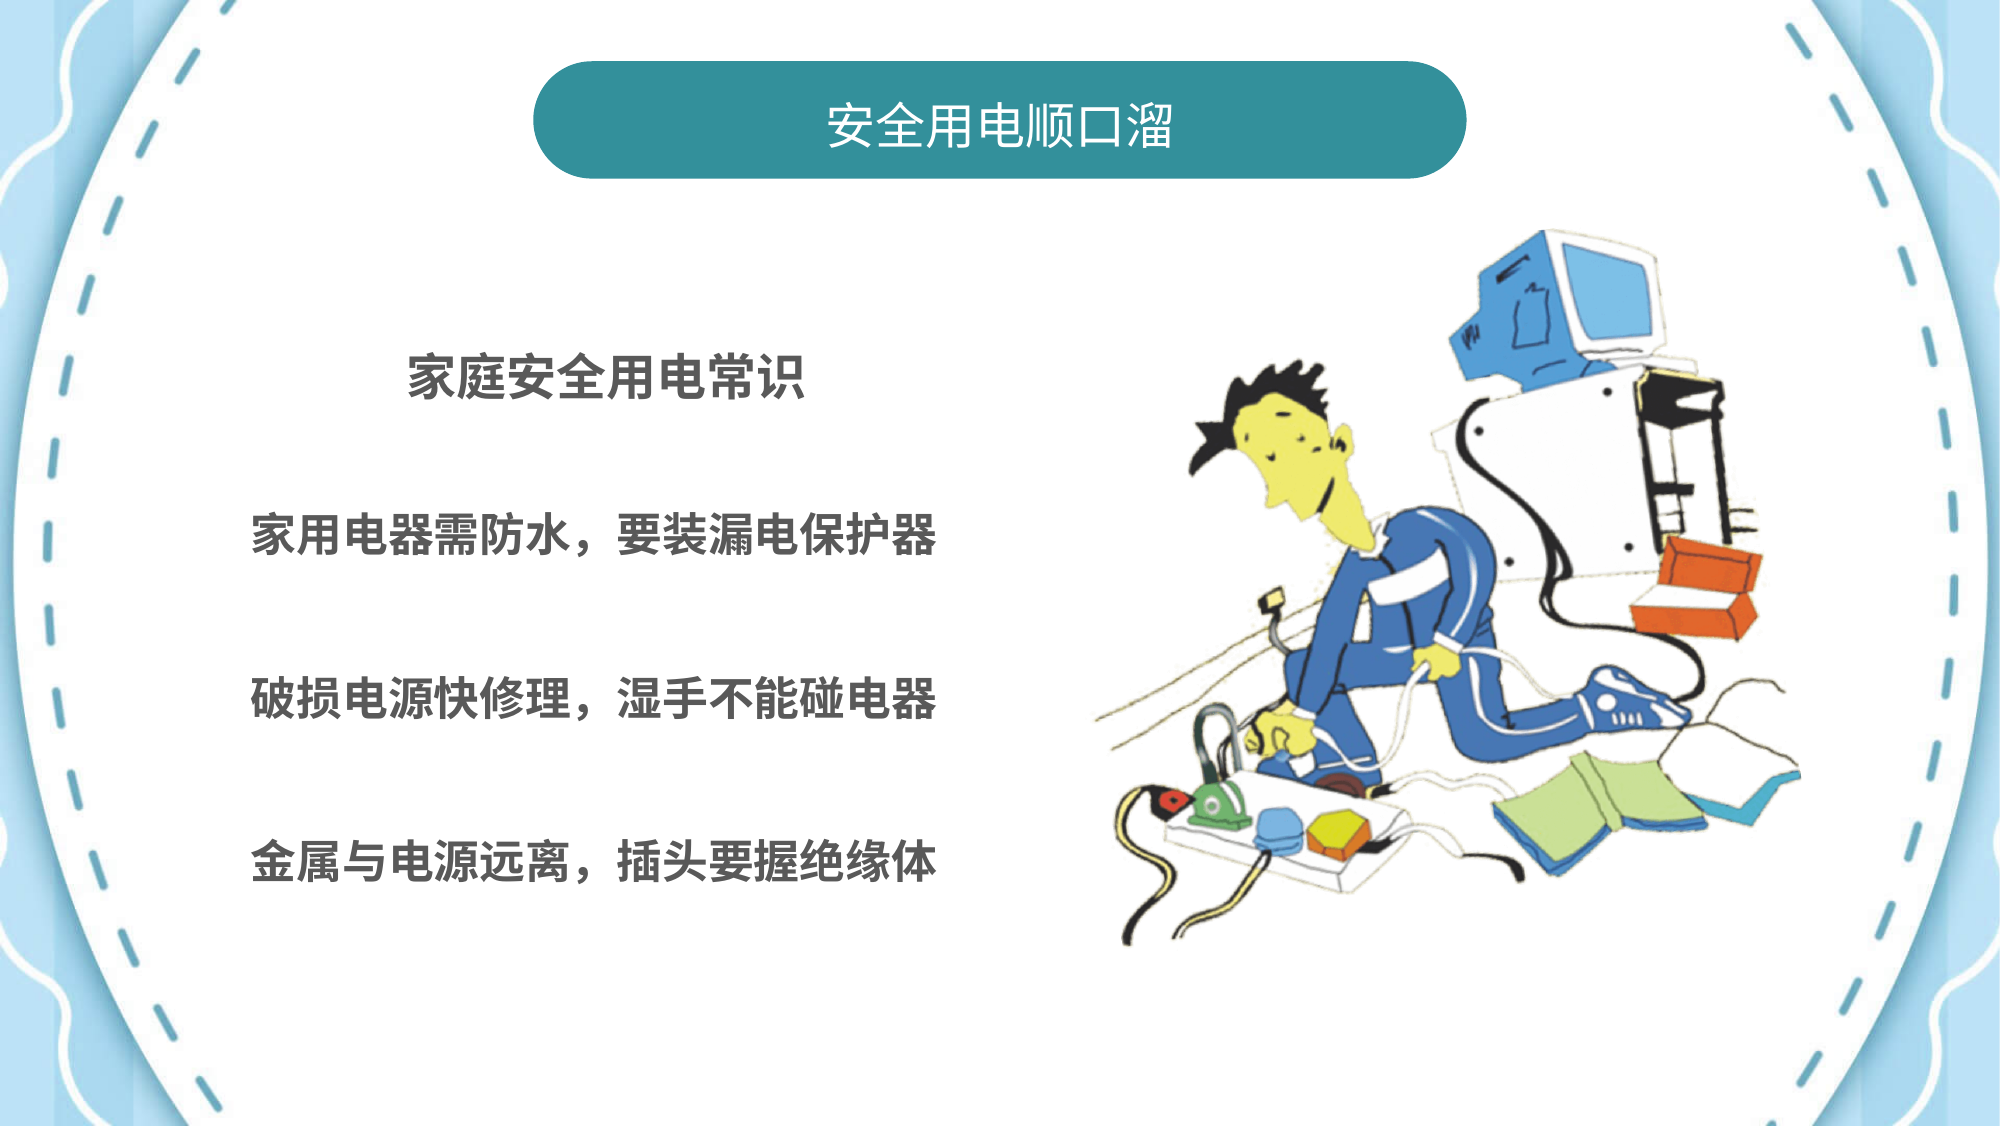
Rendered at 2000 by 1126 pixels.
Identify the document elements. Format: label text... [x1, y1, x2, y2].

text_box 破损电源快修理，湿手不能碰电器 [235, 635, 1023, 733]
text_box 家用电器需防水，要装漏电保护器 [235, 470, 1047, 568]
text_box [533, 60, 1467, 179]
text_box 家庭安全用电常识 [370, 338, 854, 414]
picture [0, 0, 2000, 1126]
text_box 金属与电源远离，插头要握绝缘体 [235, 797, 1020, 895]
